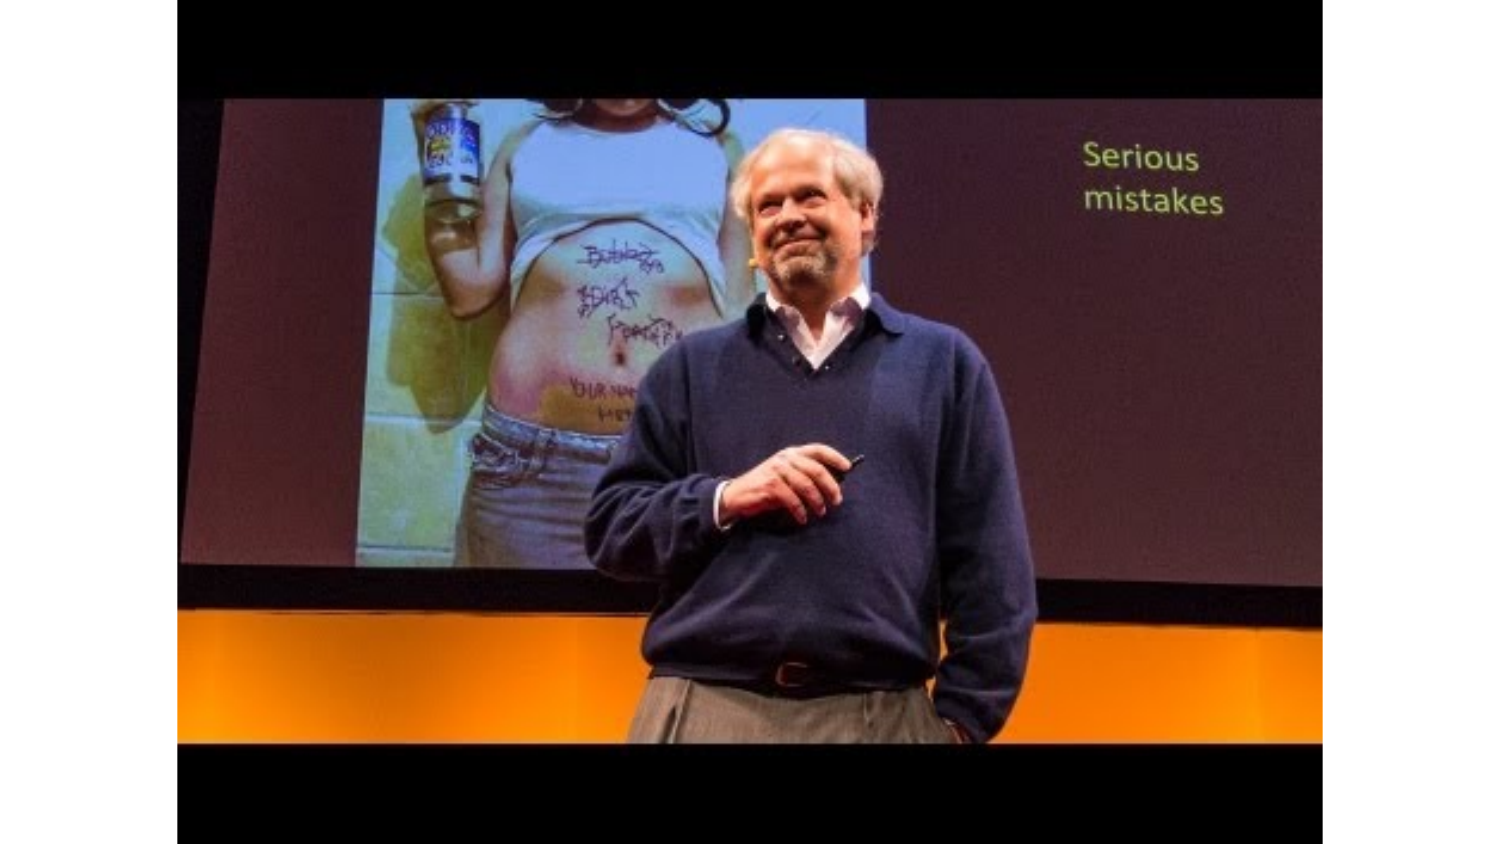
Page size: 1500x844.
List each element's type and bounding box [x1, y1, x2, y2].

text_box [177, 0, 1323, 844]
